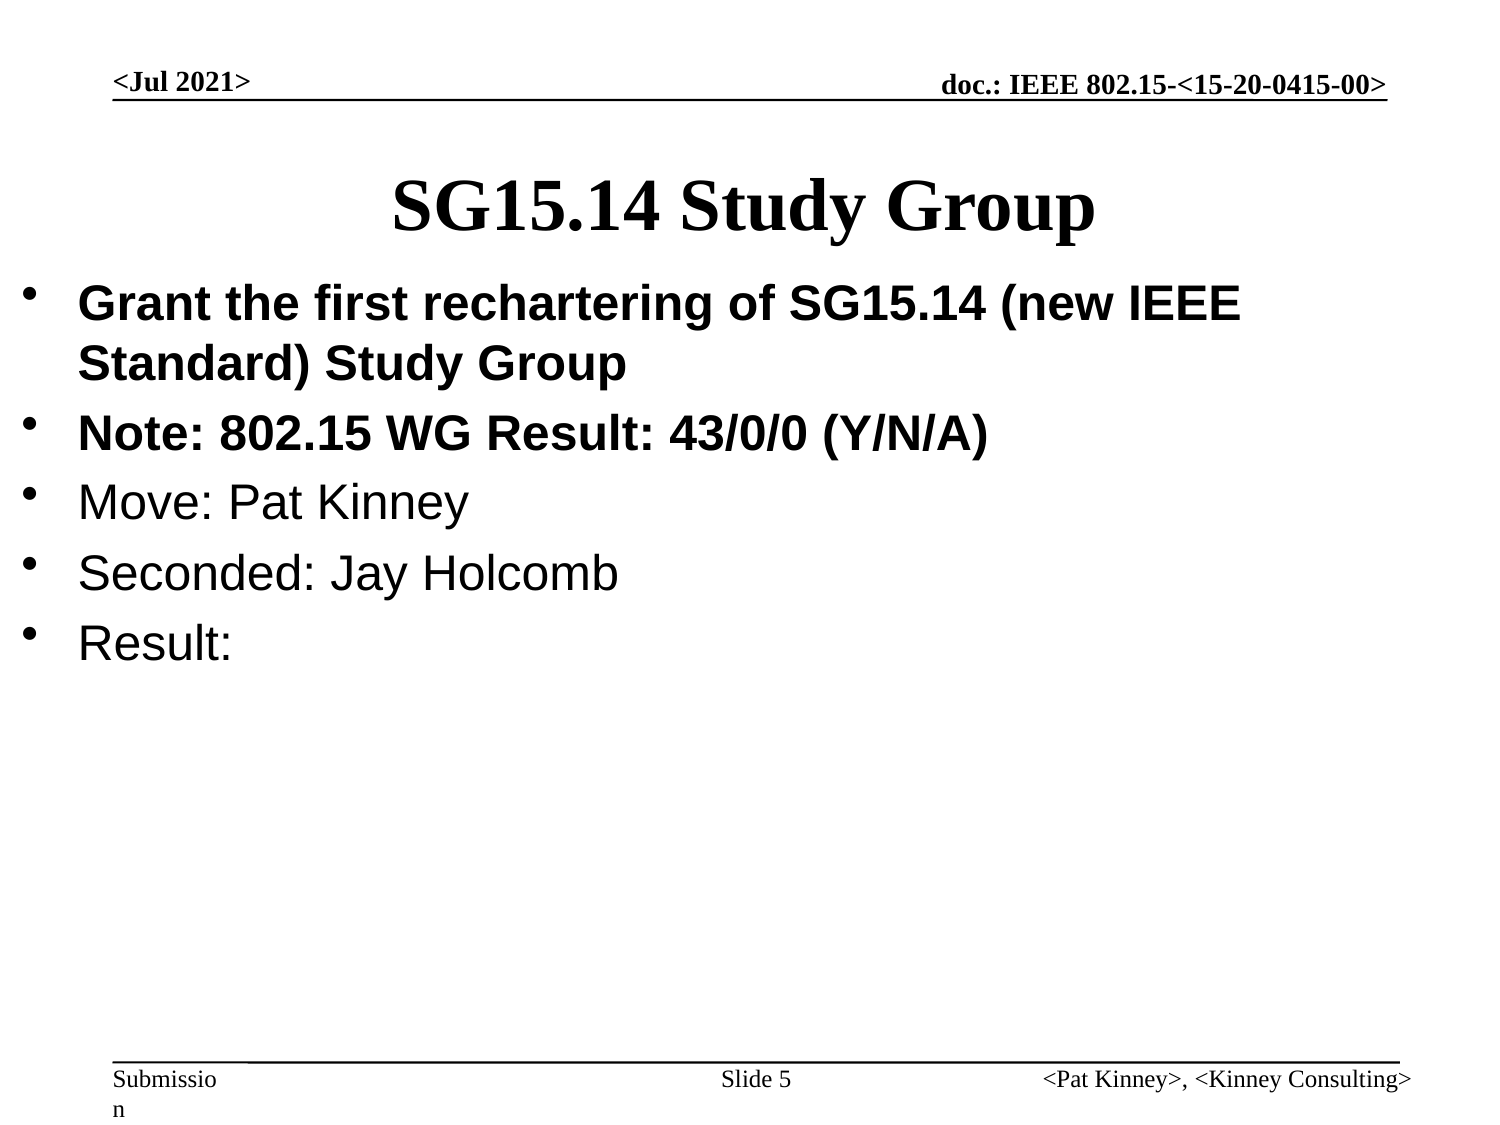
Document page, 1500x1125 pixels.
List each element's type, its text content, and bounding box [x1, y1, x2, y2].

footer <Pat Kinney>, <Kinney Consulting> [900, 1062, 1413, 1093]
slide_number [112, 62, 375, 98]
slide_number Slide 5 [712, 1062, 800, 1093]
title SG15.14 Study Group [106, 137, 1382, 262]
text_box [955, 63, 986, 110]
list Grant the first rechartering of SG15.14 (new IEEE Standard) Study Group Note: 802.15 WG Result: 43/0/0 (Y/N/A) Move: Pat Kinney Seconded: Jay Holcomb Result: [6, 262, 1494, 938]
